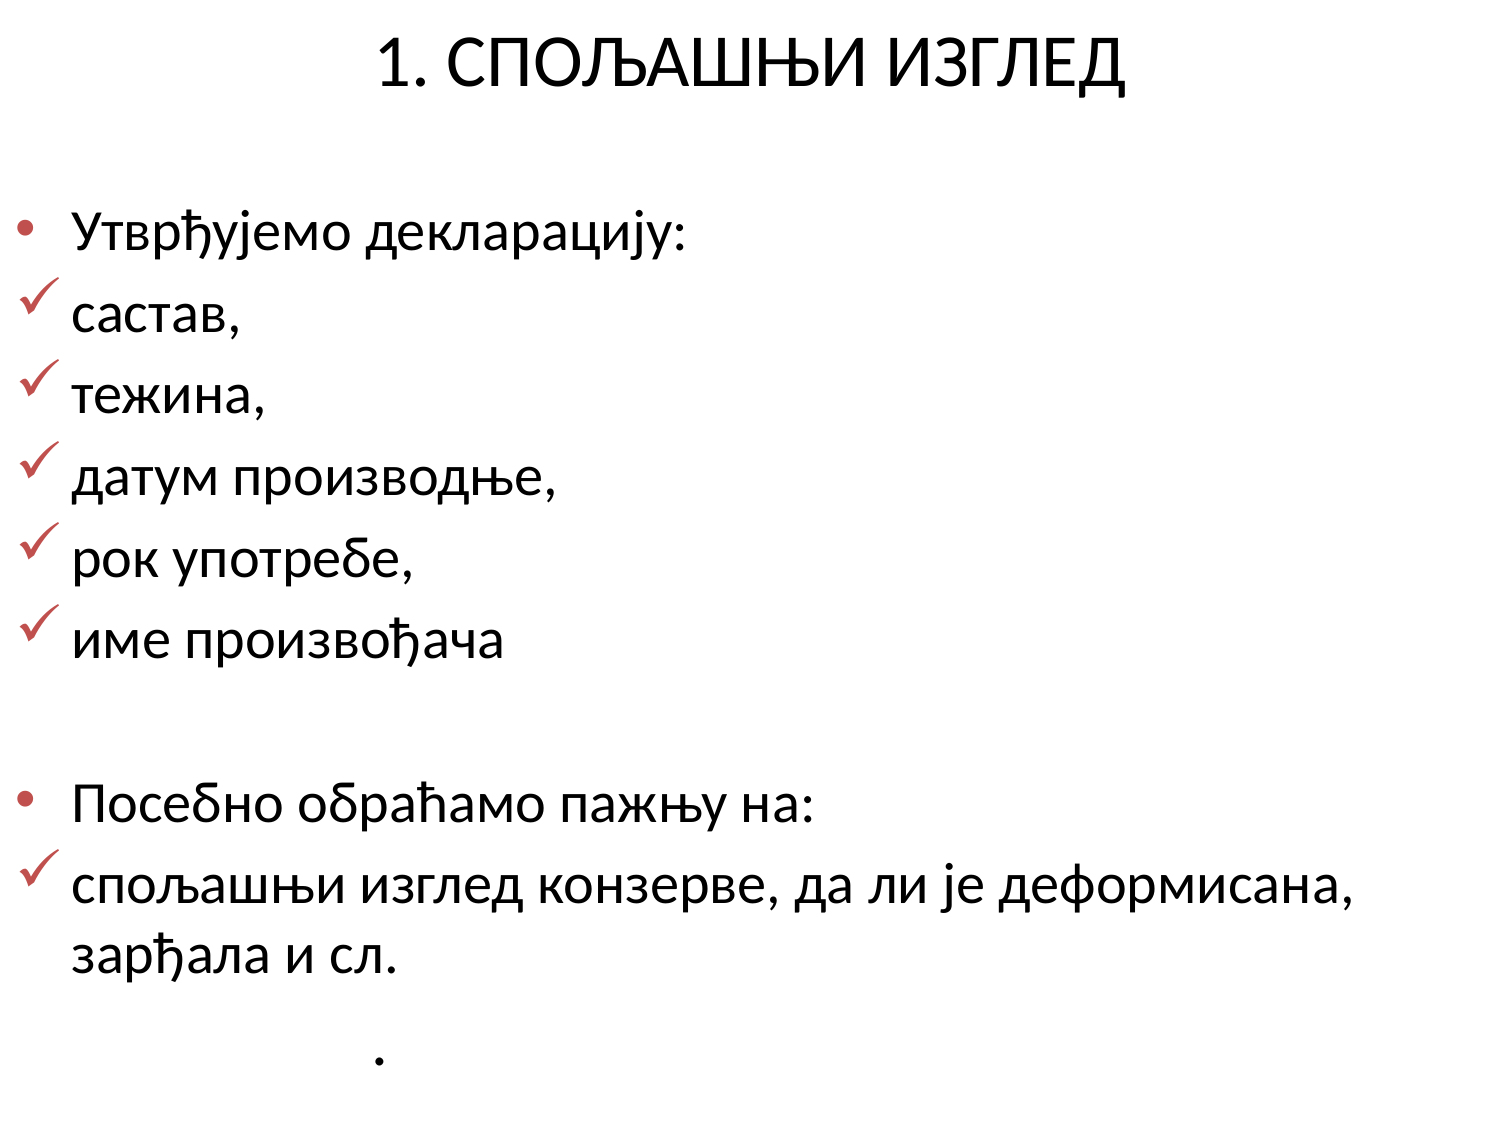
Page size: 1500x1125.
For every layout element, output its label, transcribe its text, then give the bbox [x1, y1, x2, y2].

title 1. СПОЉАШЊИ ИЗГЛЕД [0, 0, 1500, 114]
list Утврђујемо декларацију: састав, тежина, датум производње, рок употребе, име произвођача Посебно обраћамо пажњу на: спољашњи изглед конзерве, да ли је деформисана, зарђала и сл. . [0, 184, 1500, 1125]
